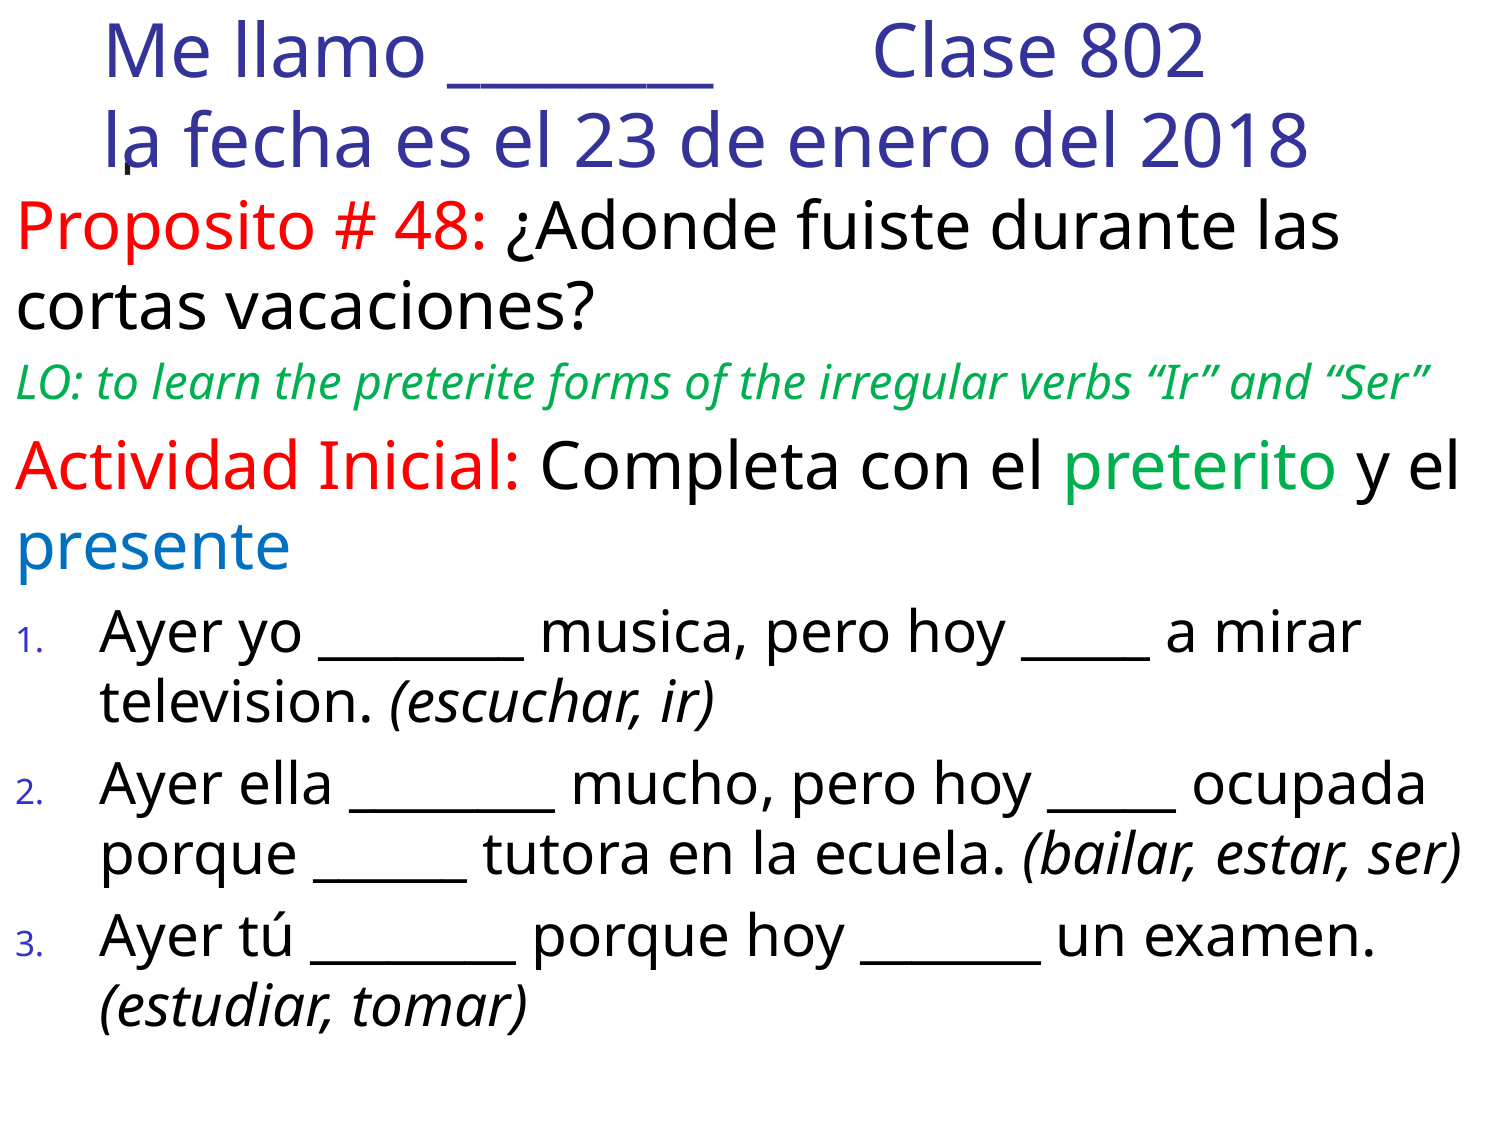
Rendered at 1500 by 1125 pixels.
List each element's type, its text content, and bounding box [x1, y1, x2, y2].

list Proposito # 48: ¿Adonde fuiste durante las cortas vacaciones? LO: to learn the preterite forms of the irregular verbs “Ir” and “Ser” Actividad Inicial: Completa con el preterito y el presente Ayer yo ________ musica, pero hoy _____ a mirar television. (escuchar, ir) Ayer ella ________ mucho, pero hoy _____ ocupada porque ______ tutora en la ecuela. (bailar, estar, ser) Ayer tú ________ porque hoy _______ un examen. (estudiar, tomar) [0, 174, 1500, 850]
title Me llamo ________ Clase 802 la fecha es el 23 de enero del 2018 [87, 0, 1468, 174]
